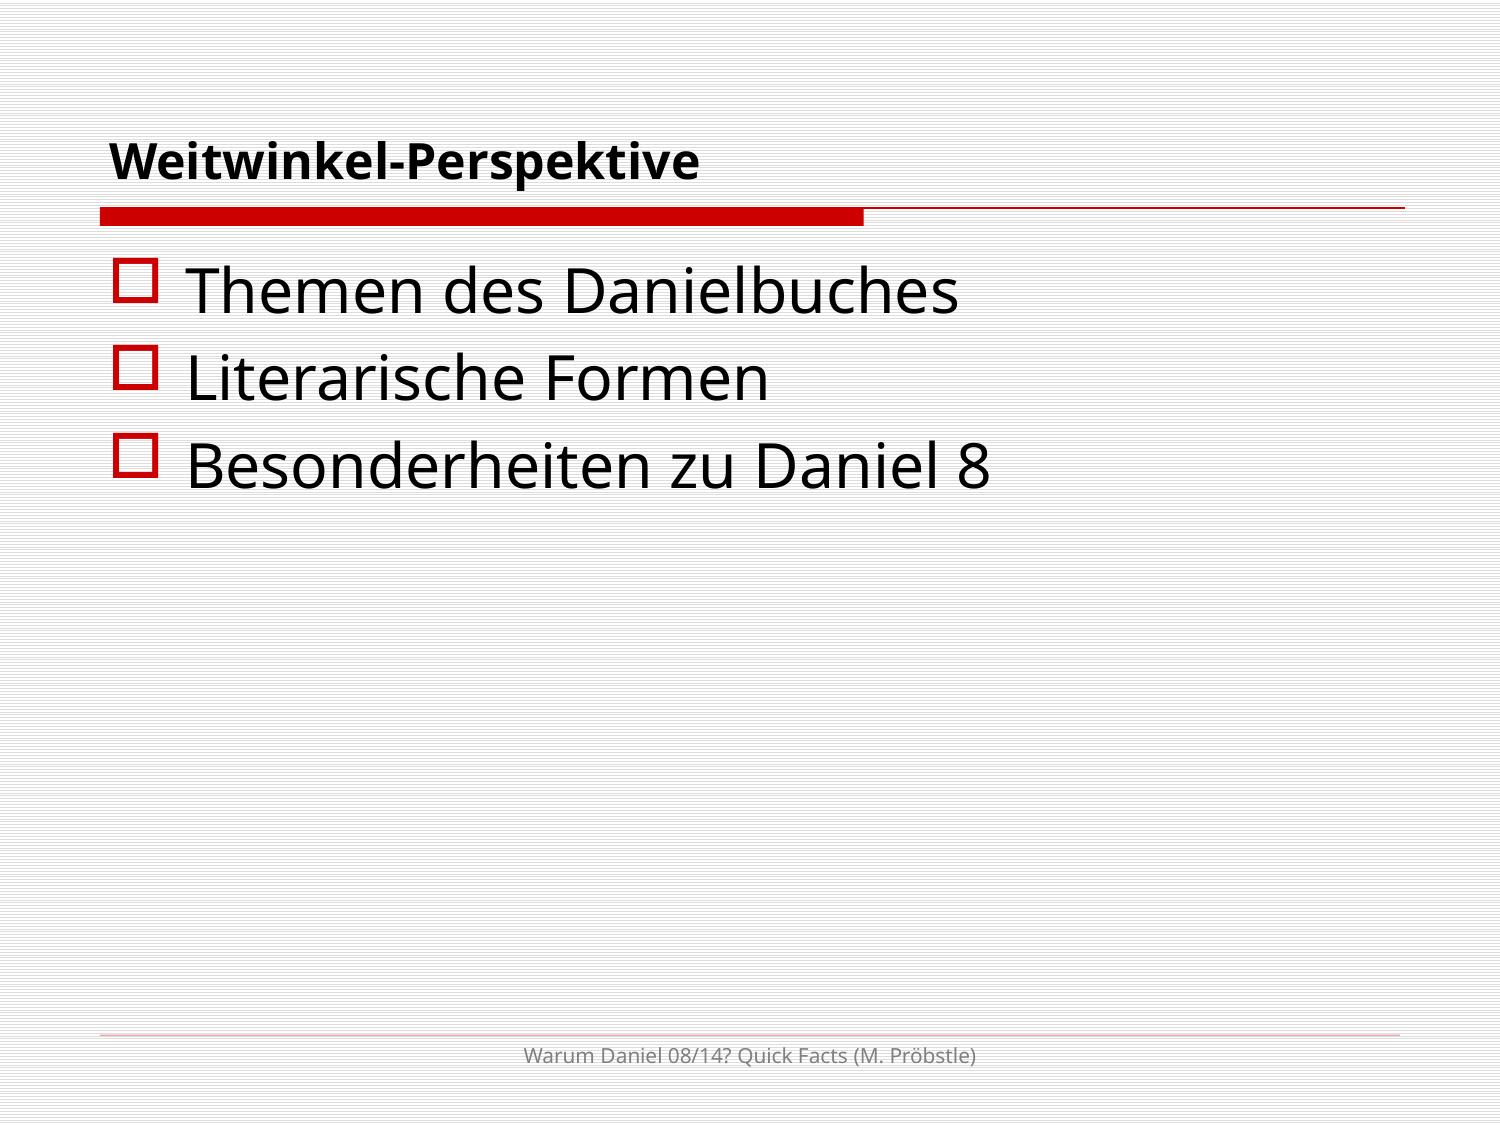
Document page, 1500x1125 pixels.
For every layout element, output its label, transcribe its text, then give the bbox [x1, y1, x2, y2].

footer Warum Daniel 08/14? Quick Facts (M. Pröbstle) [419, 1035, 1081, 1103]
list Themen des Danielbuches Literarische Formen Besonderheiten zu Daniel 8 [92, 243, 1406, 988]
title Weitwinkel-Perspektive [94, 50, 1407, 197]
